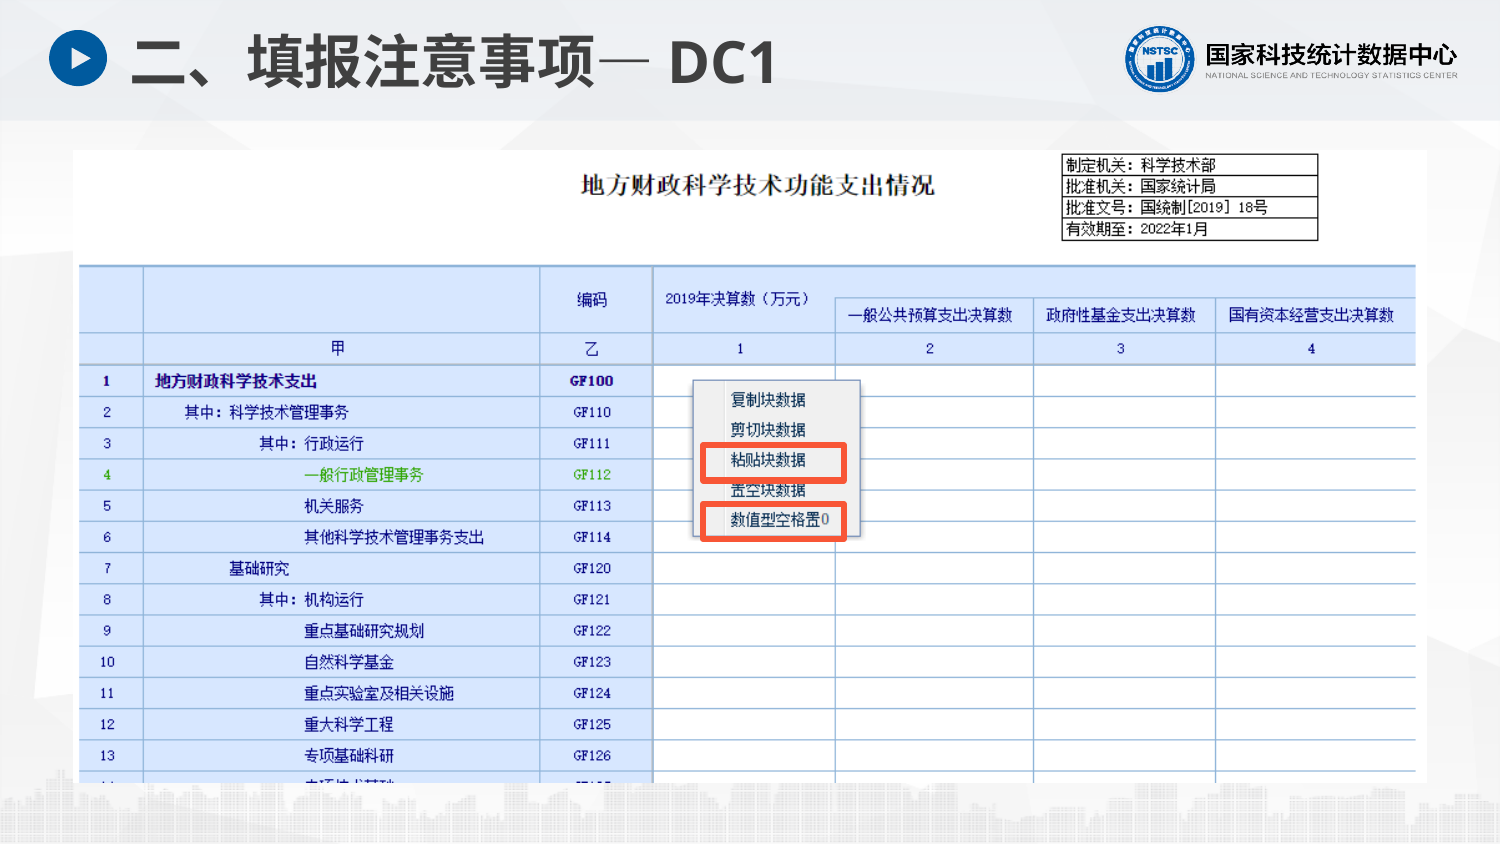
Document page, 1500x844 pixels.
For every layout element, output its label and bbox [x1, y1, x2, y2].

text_box [48, 17, 833, 104]
picture [0, 123, 1500, 844]
picture [1108, 3, 1471, 115]
text_box [0, 0, 1500, 123]
